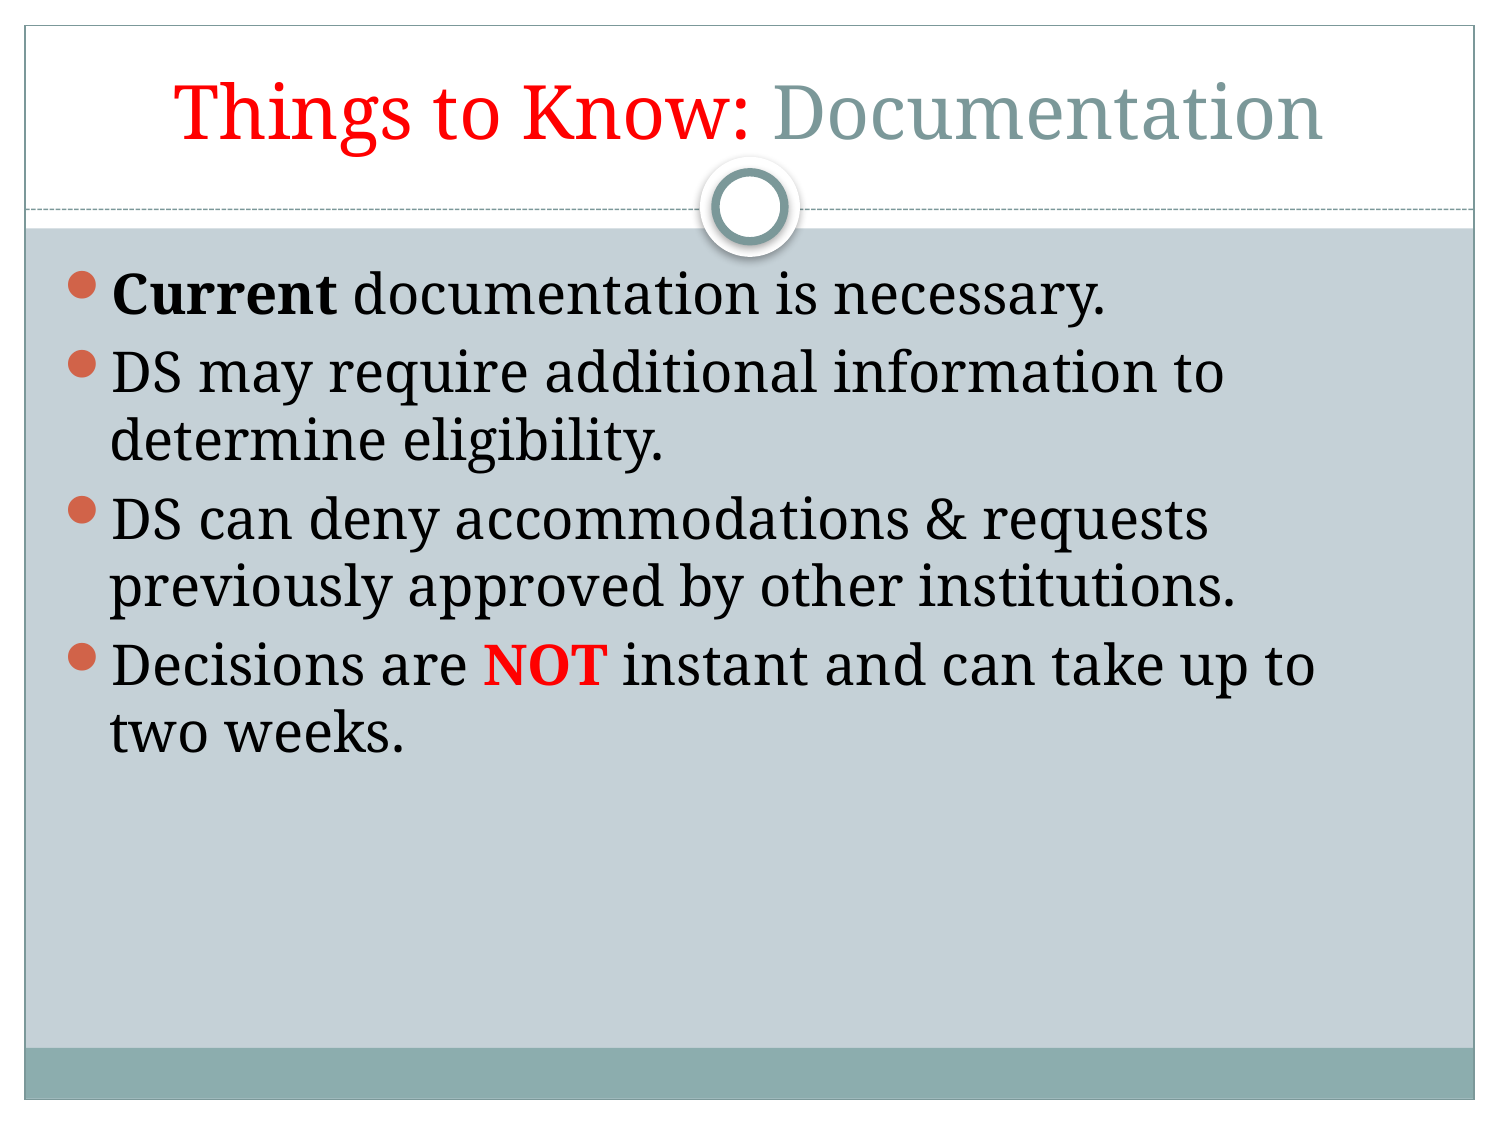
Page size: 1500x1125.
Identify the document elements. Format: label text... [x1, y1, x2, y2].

list Current documentation is necessary. DS may require additional information to determine eligibility. DS can deny accommodations & requests previously approved by other institutions. Decisions are NOT instant and can take up to two weeks. [49, 250, 1445, 1001]
title Things to Know: Documentation [49, 37, 1450, 162]
